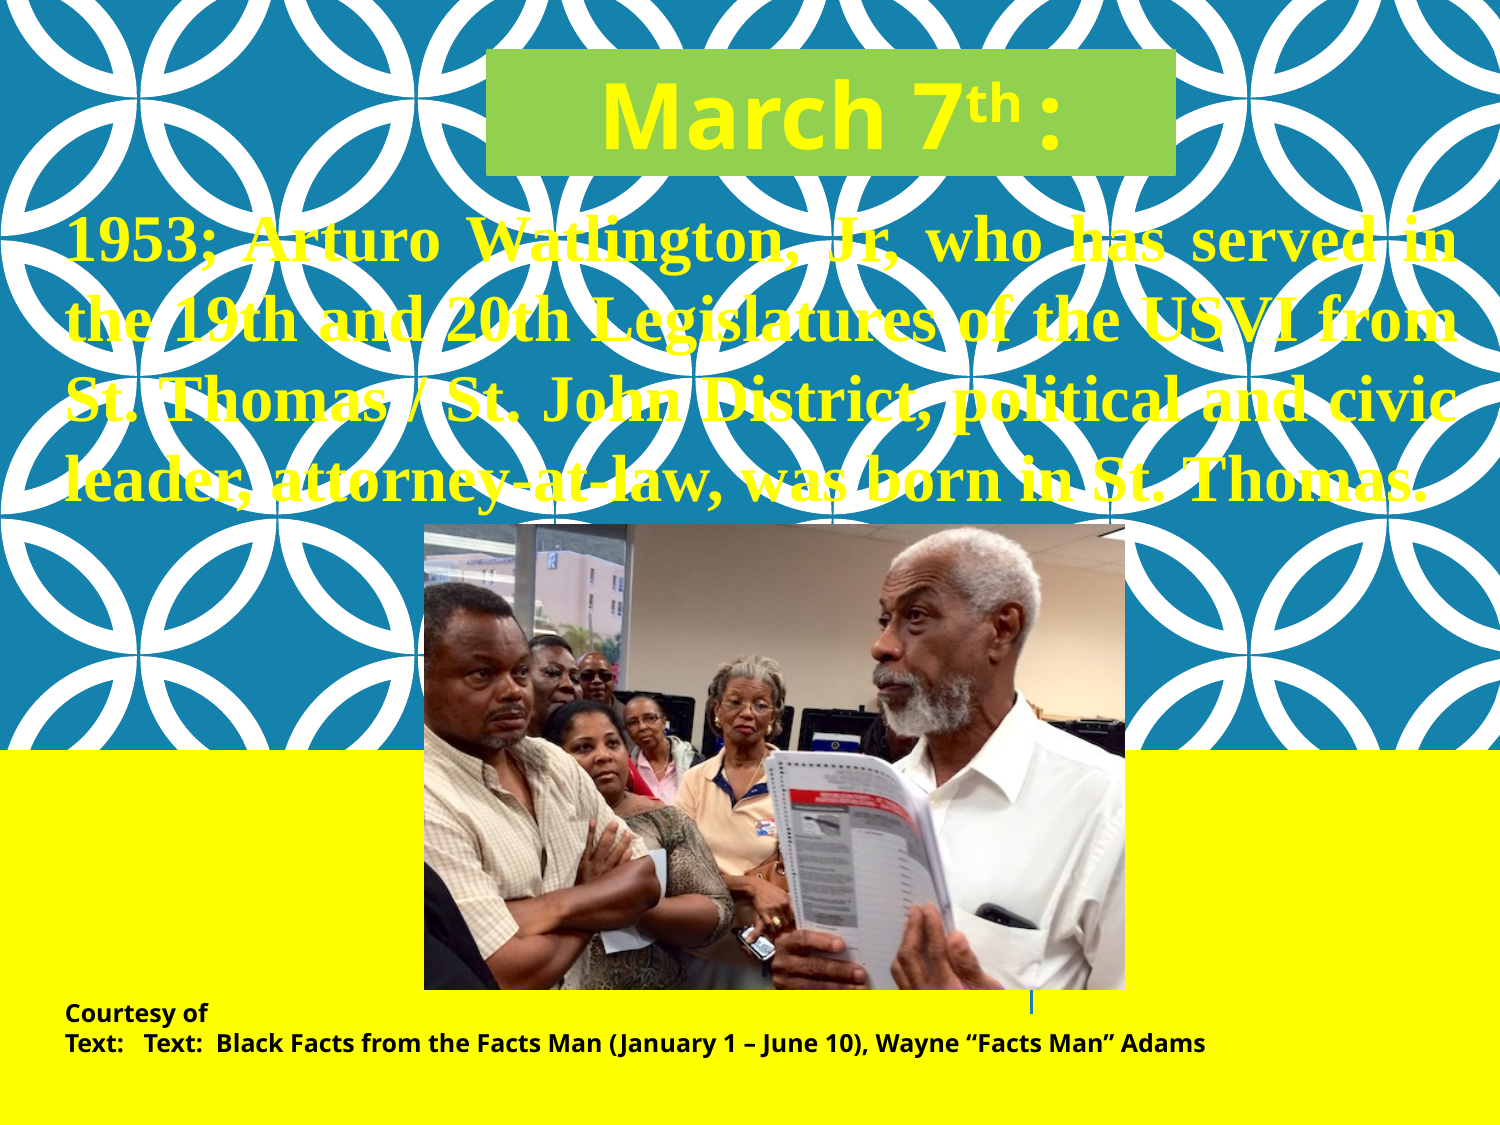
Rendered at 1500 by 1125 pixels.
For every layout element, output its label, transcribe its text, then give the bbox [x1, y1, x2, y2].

text_box 1953; Arturo Watlington, Jr, who has served in the 19th and 20th Legislatures of the USVI from St. Thomas / St. John District, political and civic leader, attorney-at-law, was born in St. Thomas. [49, 187, 1475, 522]
text_box Courtesy of Text: Text: Black Facts from the Facts Man (January 1 – June 10), Wayne “Facts Man” Adams [49, 989, 1475, 1065]
text_box March 7th : [486, 49, 1176, 176]
picture [424, 523, 1126, 991]
